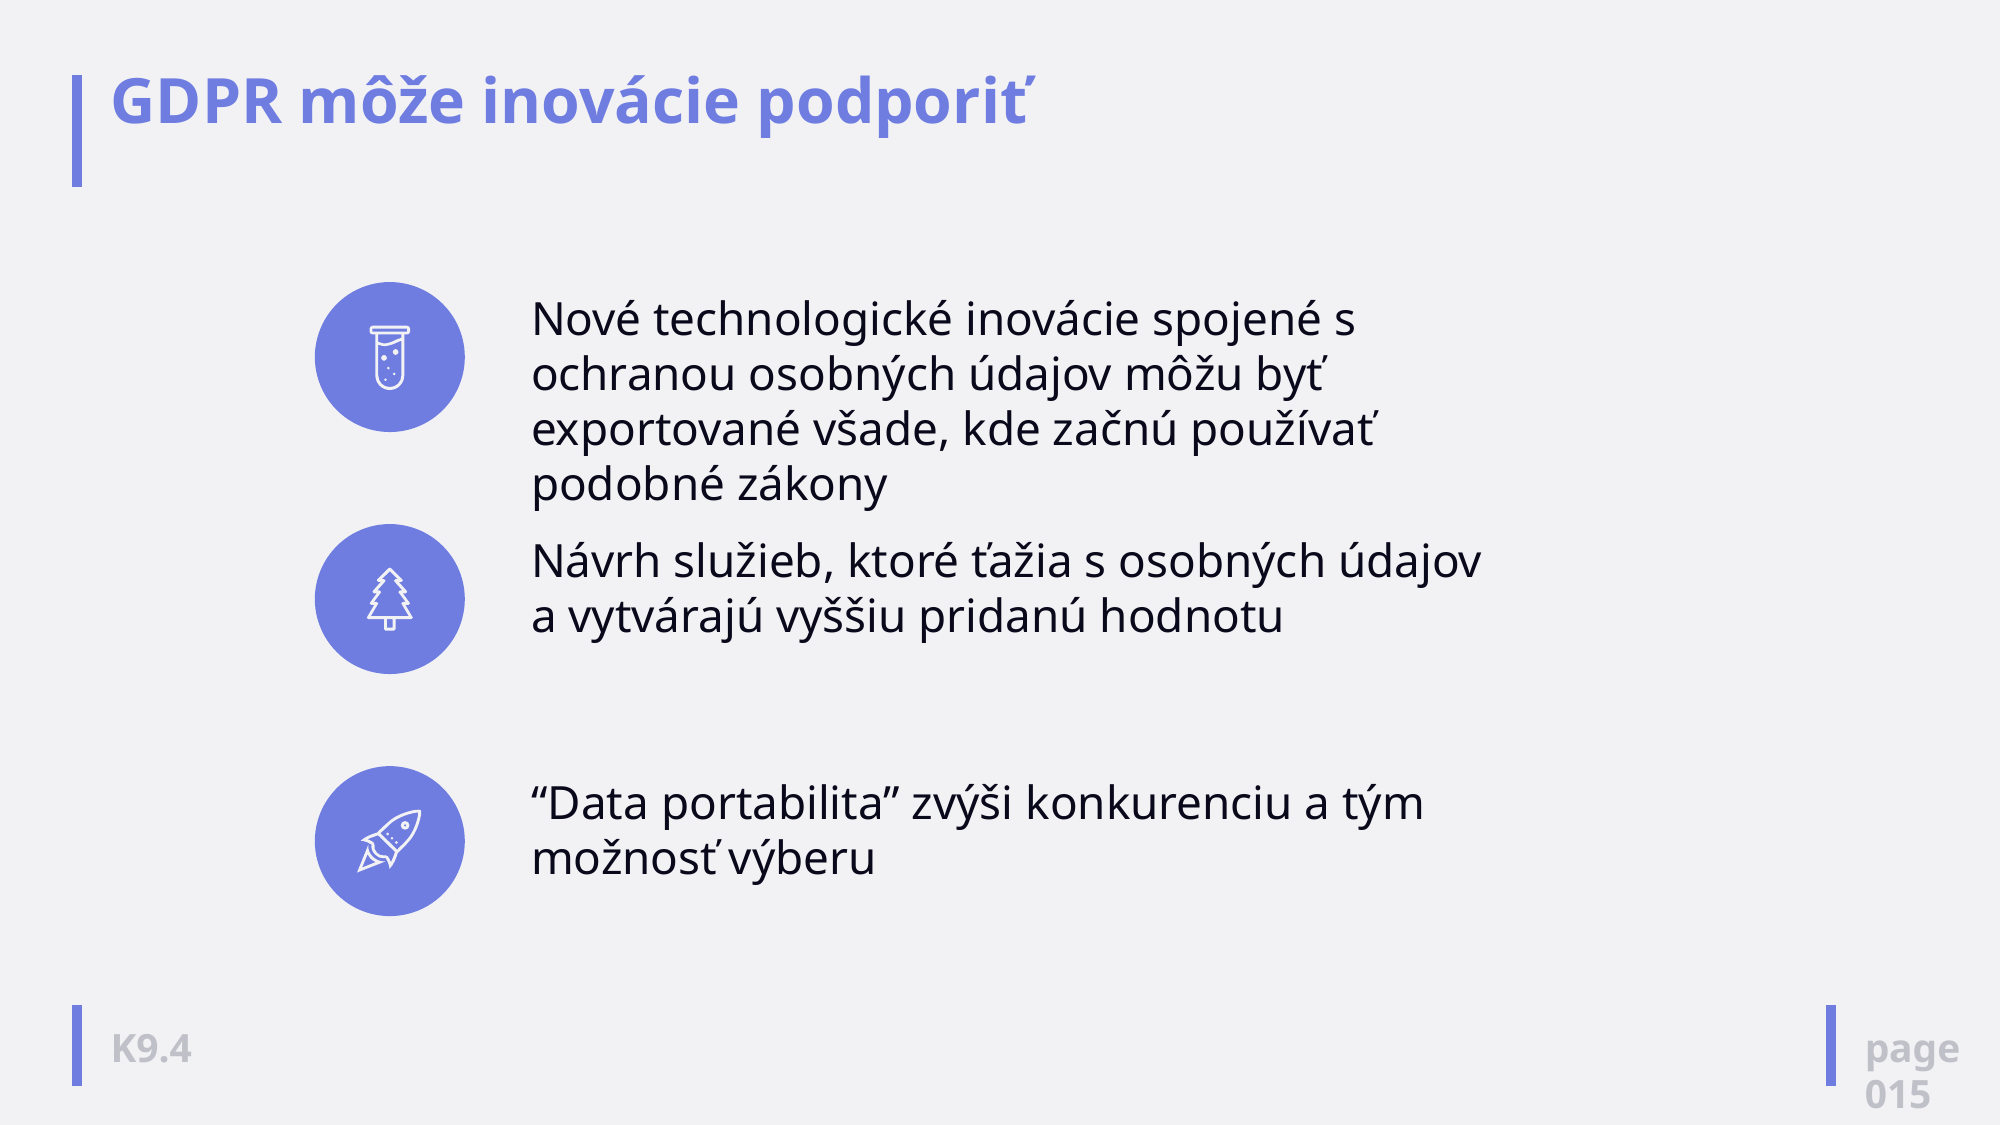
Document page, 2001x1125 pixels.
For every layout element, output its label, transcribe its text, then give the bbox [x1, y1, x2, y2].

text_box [314, 766, 1522, 917]
title GDPR môže inovácie podporiť [95, 62, 1147, 214]
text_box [314, 524, 1522, 675]
slide_number page 015 [1850, 1015, 2000, 1125]
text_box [314, 282, 1522, 464]
